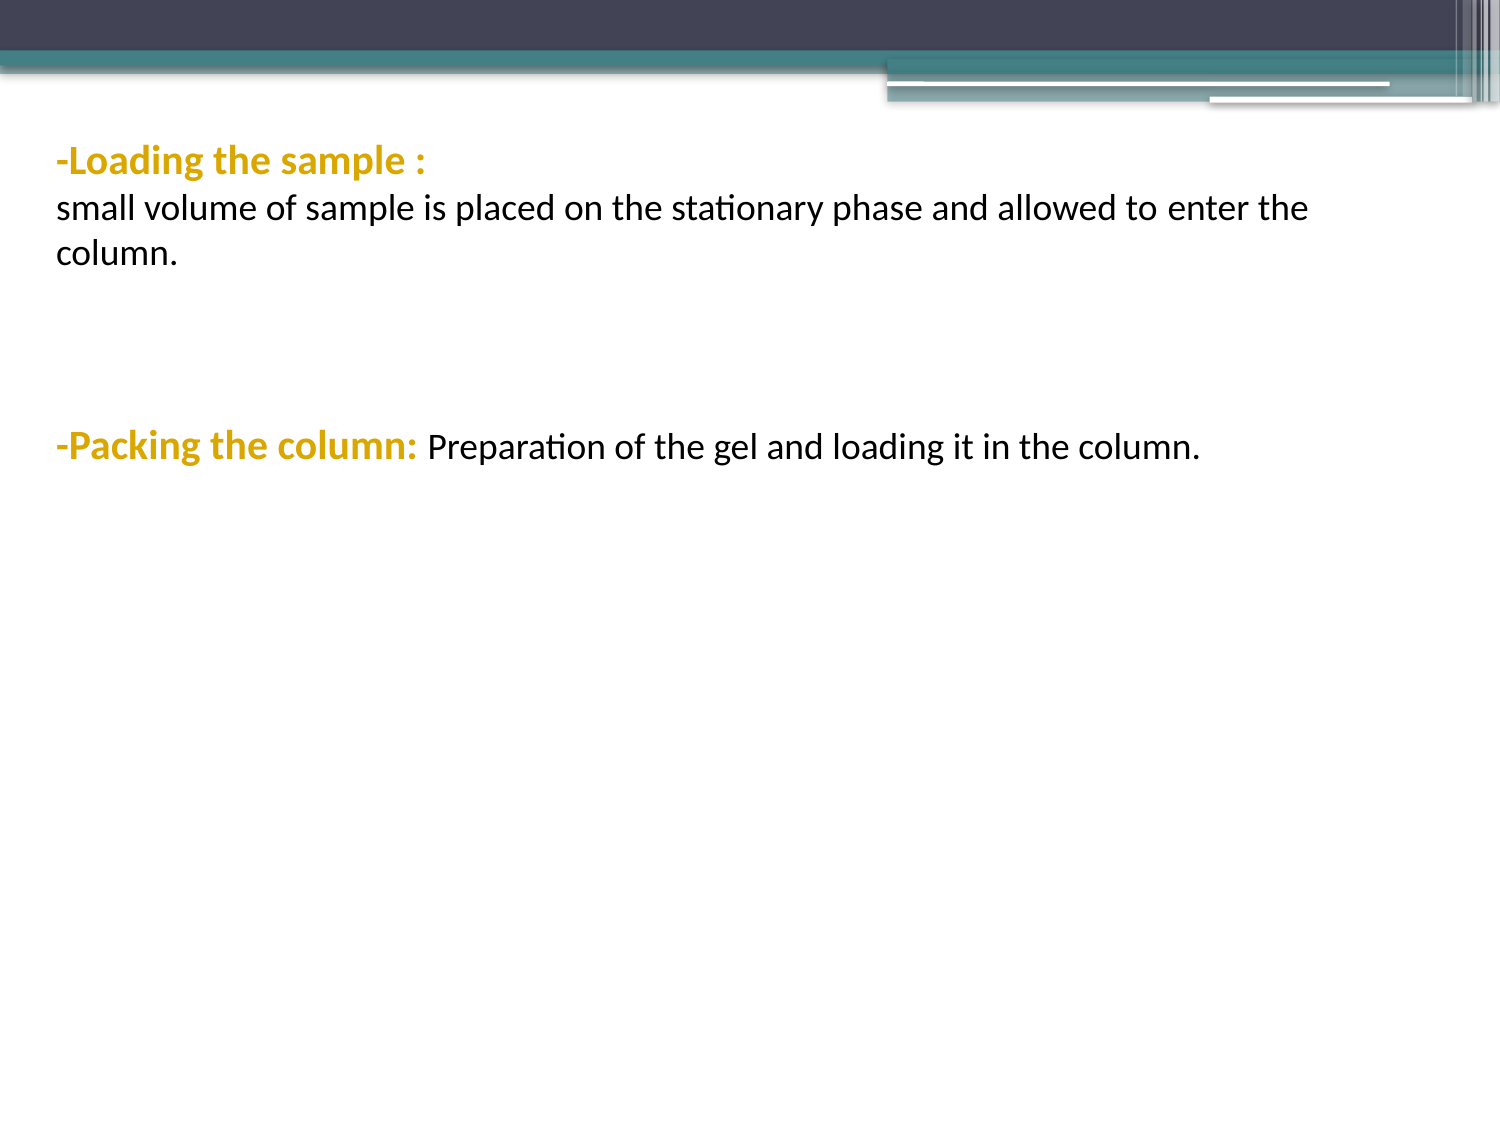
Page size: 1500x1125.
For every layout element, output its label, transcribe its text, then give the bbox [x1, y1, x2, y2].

text_box -Loading the sample : small volume of sample is placed on the stationary phase and allowed to enter the column. -Packing the column: Preparation of the gel and loading it in the column. [41, 125, 1447, 566]
